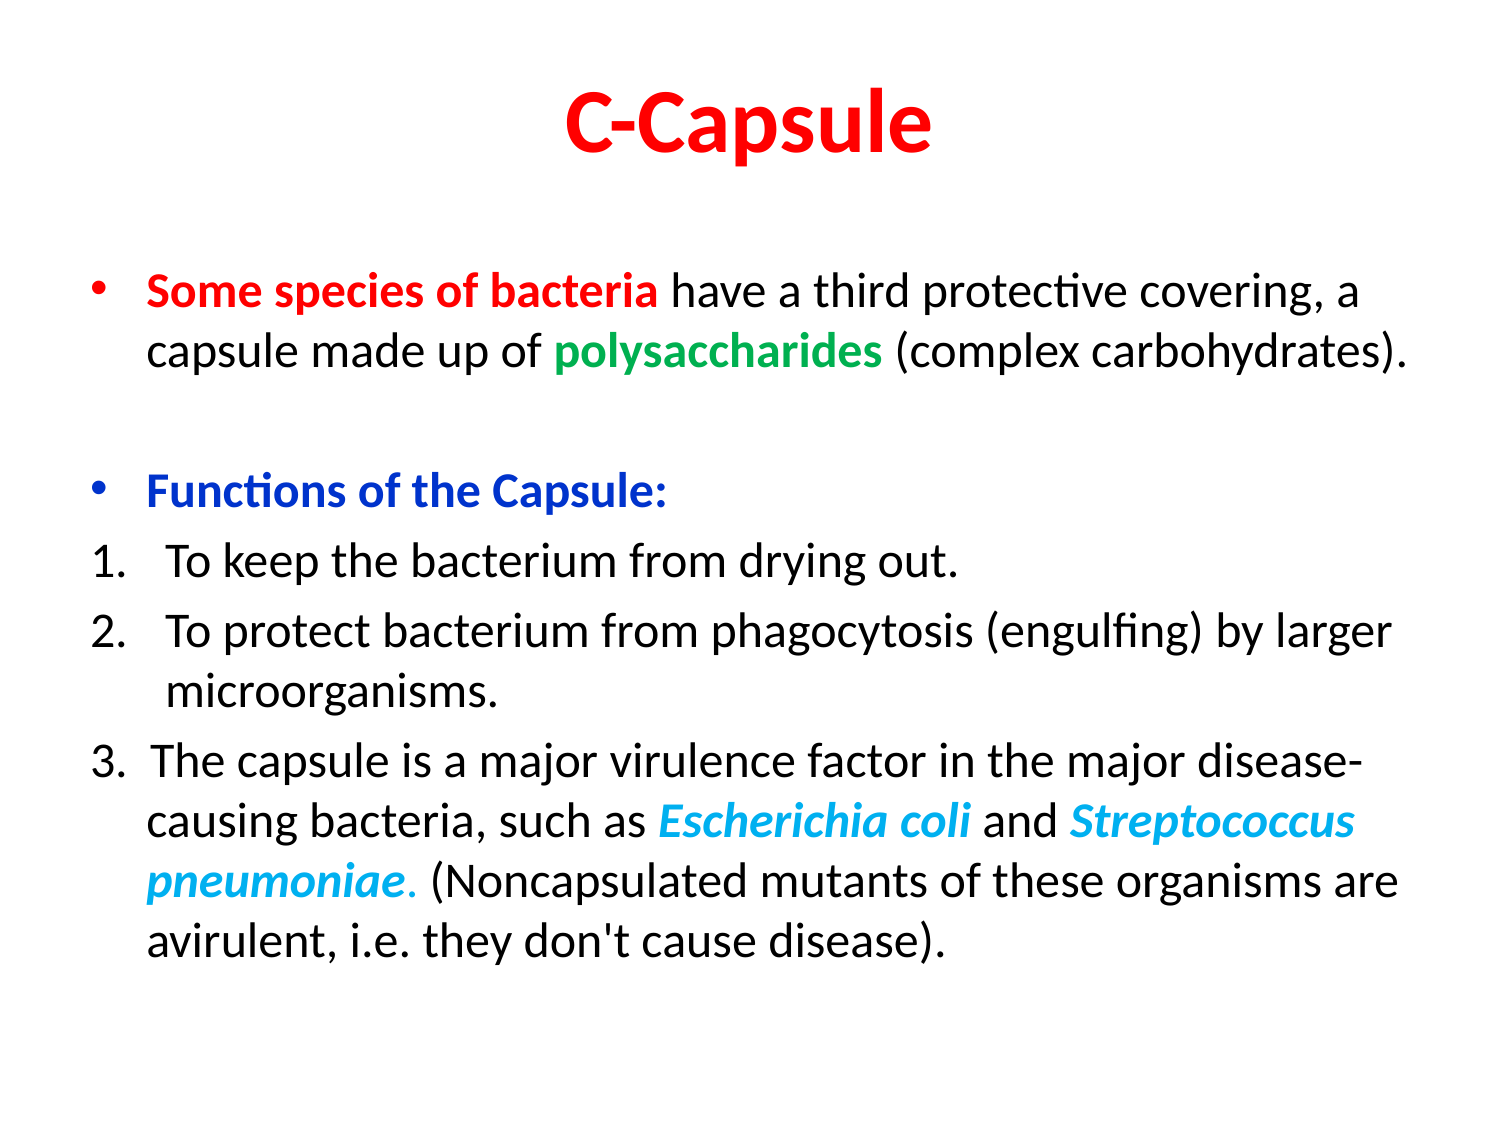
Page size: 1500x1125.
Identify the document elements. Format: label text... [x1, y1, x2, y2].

title C-Capsule [75, 45, 1425, 188]
list Some species of bacteria have a third protective covering, a capsule made up of polysaccharides (complex carbohydrates). Functions of the Capsule: To keep the bacterium from drying out. To protect bacterium from phagocytosis (engulfing) by larger microorganisms. 3. The capsule is a major virulence factor in the major disease-causing bacteria, such as Escherichia coli and Streptococcus pneumoniae. (Noncapsulated mutants of these organisms are avirulent, i.e. they don't cause disease). [75, 249, 1425, 1050]
